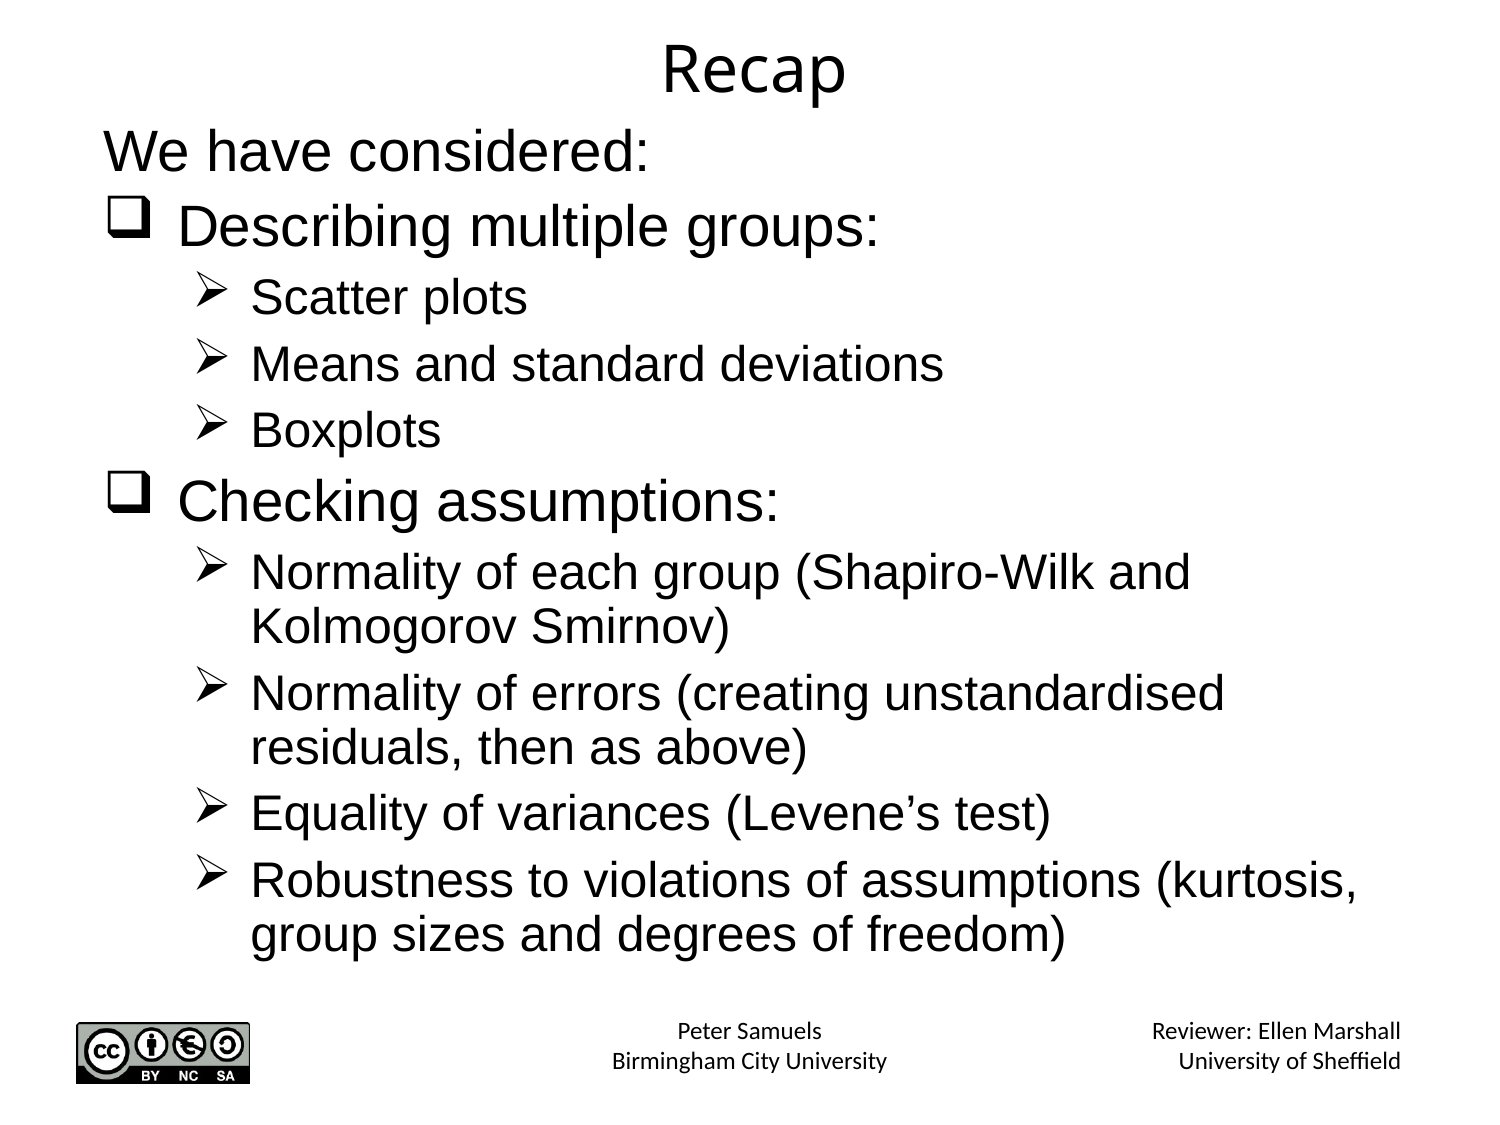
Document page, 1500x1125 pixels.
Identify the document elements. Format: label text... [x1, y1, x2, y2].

list We have considered: Describing multiple groups: Scatter plots Means and standard deviations Boxplots Checking assumptions: Normality of each group (Shapiro-Wilk and Kolmogorov Smirnov) Normality of errors (creating unstandardised residuals, then as above) Equality of variances (Levene’s test) Robustness to violations of assumptions (kurtosis, group sizes and degrees of freedom) [88, 113, 1436, 988]
text_box Peter Samuels Birmingham City University [549, 1007, 951, 1083]
title Recap [117, 19, 1393, 113]
picture [76, 1022, 251, 1084]
text_box Reviewer: Ellen Marshall University of Sheffield [1038, 1007, 1417, 1083]
